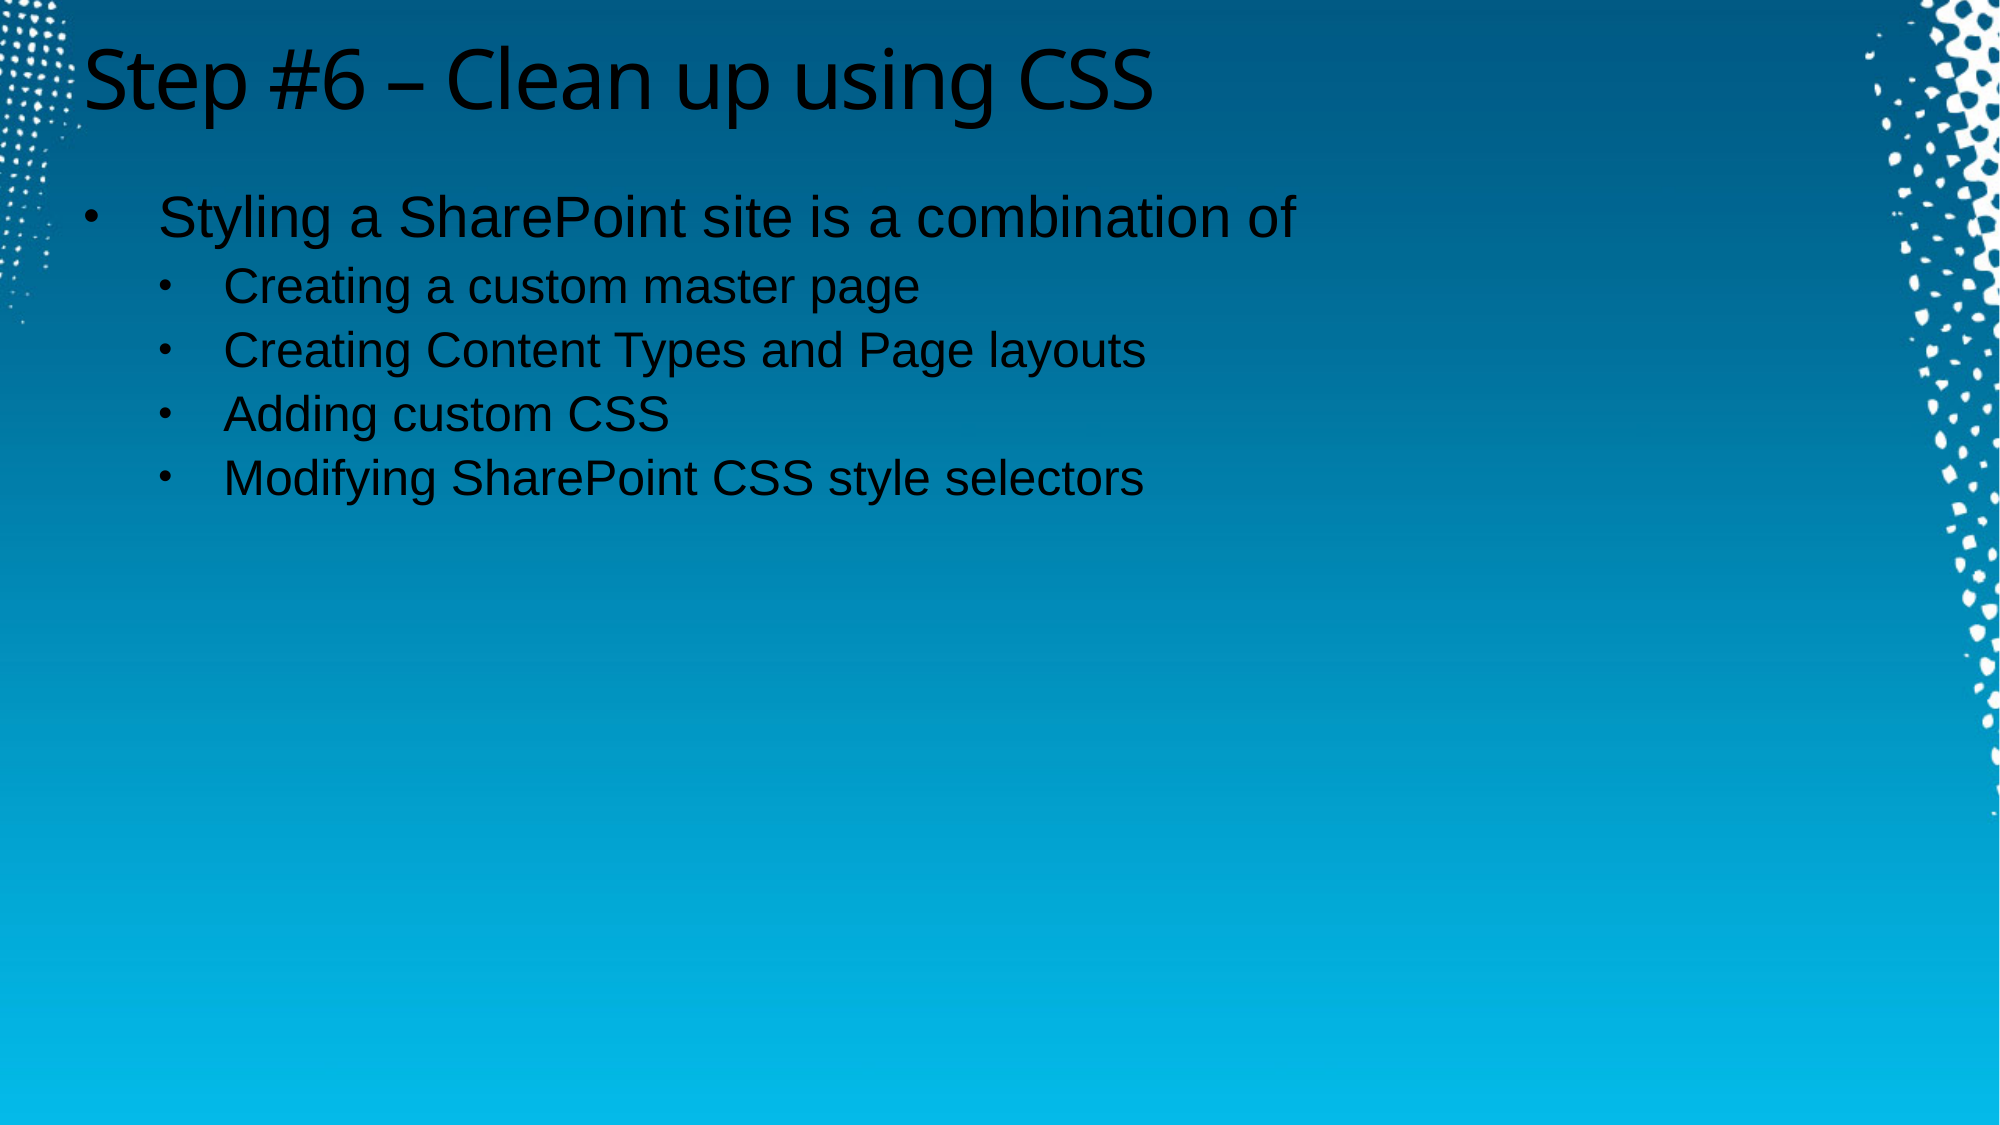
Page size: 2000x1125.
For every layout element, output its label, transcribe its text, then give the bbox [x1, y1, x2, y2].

picture [1955, 557, 1965, 573]
picture [45, 16, 55, 24]
picture [33, 88, 42, 97]
picture [1960, 392, 1970, 403]
picture [47, 0, 57, 10]
picture [1942, 269, 1953, 276]
picture [1991, 747, 2000, 765]
picture [1991, 637, 2000, 652]
picture [33, 116, 40, 124]
picture [30, 14, 40, 23]
picture [1972, 570, 1986, 583]
picture [1957, 187, 1971, 200]
picture [55, 62, 62, 69]
picture [29, 27, 38, 38]
picture [11, 55, 21, 64]
picture [1995, 582, 2000, 595]
picture [38, 74, 47, 80]
picture [1932, 235, 1943, 241]
picture [17, 129, 23, 136]
picture [1914, 164, 1923, 177]
picture [1973, 368, 1982, 380]
picture [1935, 0, 2000, 306]
picture [10, 69, 17, 78]
picture [16, 143, 21, 151]
picture [1917, 308, 1929, 326]
picture [1990, 492, 2000, 505]
picture [42, 31, 53, 39]
picture [1994, 382, 2000, 391]
picture [1974, 683, 1985, 694]
picture [1946, 155, 1961, 167]
picture [1935, 177, 1945, 189]
picture [43, 42, 49, 53]
picture [1938, 122, 1950, 133]
picture [33, 0, 42, 10]
picture [1928, 399, 1939, 415]
picture [1963, 335, 1972, 344]
picture [1929, 27, 1945, 45]
picture [1981, 604, 2000, 620]
list Styling a SharePoint site is a combination of Creating a custom master page Creating Content Types and Page layouts Adding custom CSS Modifying SharePoint CSS style selectors [83, 187, 1917, 518]
picture [26, 57, 34, 68]
picture [1919, 367, 1930, 378]
title Step #6 – Clean up using CSS [83, 37, 1917, 138]
picture [31, 131, 37, 138]
picture [1993, 321, 2000, 339]
picture [1963, 535, 1977, 550]
picture [1935, 431, 1946, 449]
picture [1920, 257, 1932, 264]
picture [1889, 152, 1901, 166]
picture [56, 47, 64, 55]
picture [18, 0, 29, 6]
picture [0, 155, 5, 163]
picture [1979, 657, 1995, 676]
picture [1953, 301, 1962, 312]
picture [1969, 625, 1985, 642]
picture [34, 101, 43, 111]
picture [1968, 481, 1978, 492]
picture [1978, 517, 1987, 527]
picture [1963, 589, 1976, 607]
picture [1930, 291, 1941, 297]
picture [0, 40, 9, 45]
picture [9, 84, 15, 91]
picture [1917, 109, 1924, 119]
picture [1963, 278, 1976, 291]
picture [1945, 213, 1955, 220]
picture [13, 41, 25, 49]
picture [1988, 547, 2000, 561]
picture [1922, 200, 1934, 207]
picture [1958, 445, 1968, 460]
picture [1980, 460, 1987, 469]
picture [1970, 426, 1980, 436]
picture [1946, 525, 1956, 533]
picture [1935, 379, 1948, 391]
picture [1950, 359, 1960, 366]
picture [58, 32, 66, 41]
picture [1955, 246, 1965, 256]
picture [18, 13, 26, 19]
picture [1921, 0, 1934, 8]
picture [1948, 413, 1958, 424]
picture [1941, 324, 1952, 332]
picture [1984, 349, 1992, 357]
picture [1926, 344, 1939, 358]
picture [0, 24, 9, 33]
picture [24, 72, 32, 79]
picture [1983, 404, 1992, 414]
picture [16, 22, 23, 34]
picture [3, 10, 11, 18]
picture [28, 42, 36, 53]
picture [6, 97, 12, 105]
picture [1952, 502, 1967, 516]
picture [1925, 141, 1935, 155]
picture [54, 76, 60, 83]
picture [1972, 312, 1985, 322]
picture [1982, 714, 1993, 729]
picture [1942, 465, 1958, 483]
picture [41, 59, 48, 67]
picture [1988, 691, 2000, 709]
picture [1925, 87, 1941, 99]
picture [1992, 438, 2000, 448]
